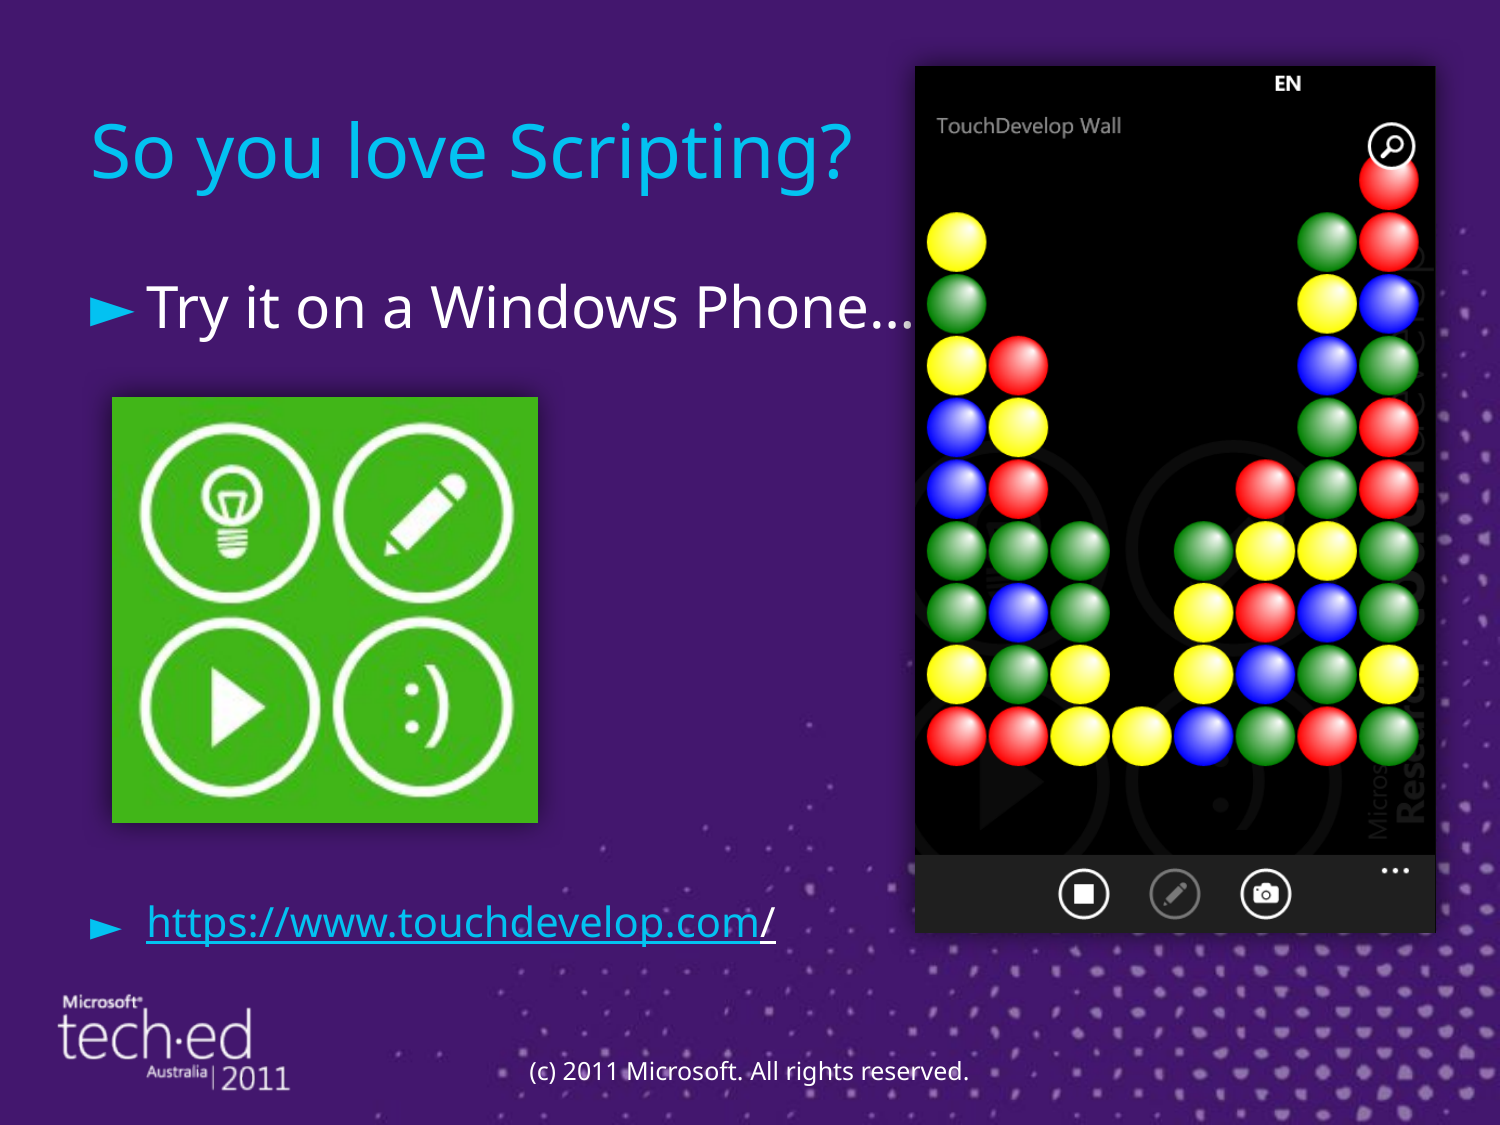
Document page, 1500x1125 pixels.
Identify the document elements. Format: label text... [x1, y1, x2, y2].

picture [0, 0, 1500, 1125]
footer (c) 2011 Microsoft. All rights reserved. [512, 1042, 988, 1103]
title So you love Scripting? [75, 54, 903, 243]
list Try it on a Windows Phone…. https://www.touchdevelop.com/ [75, 262, 1425, 1005]
